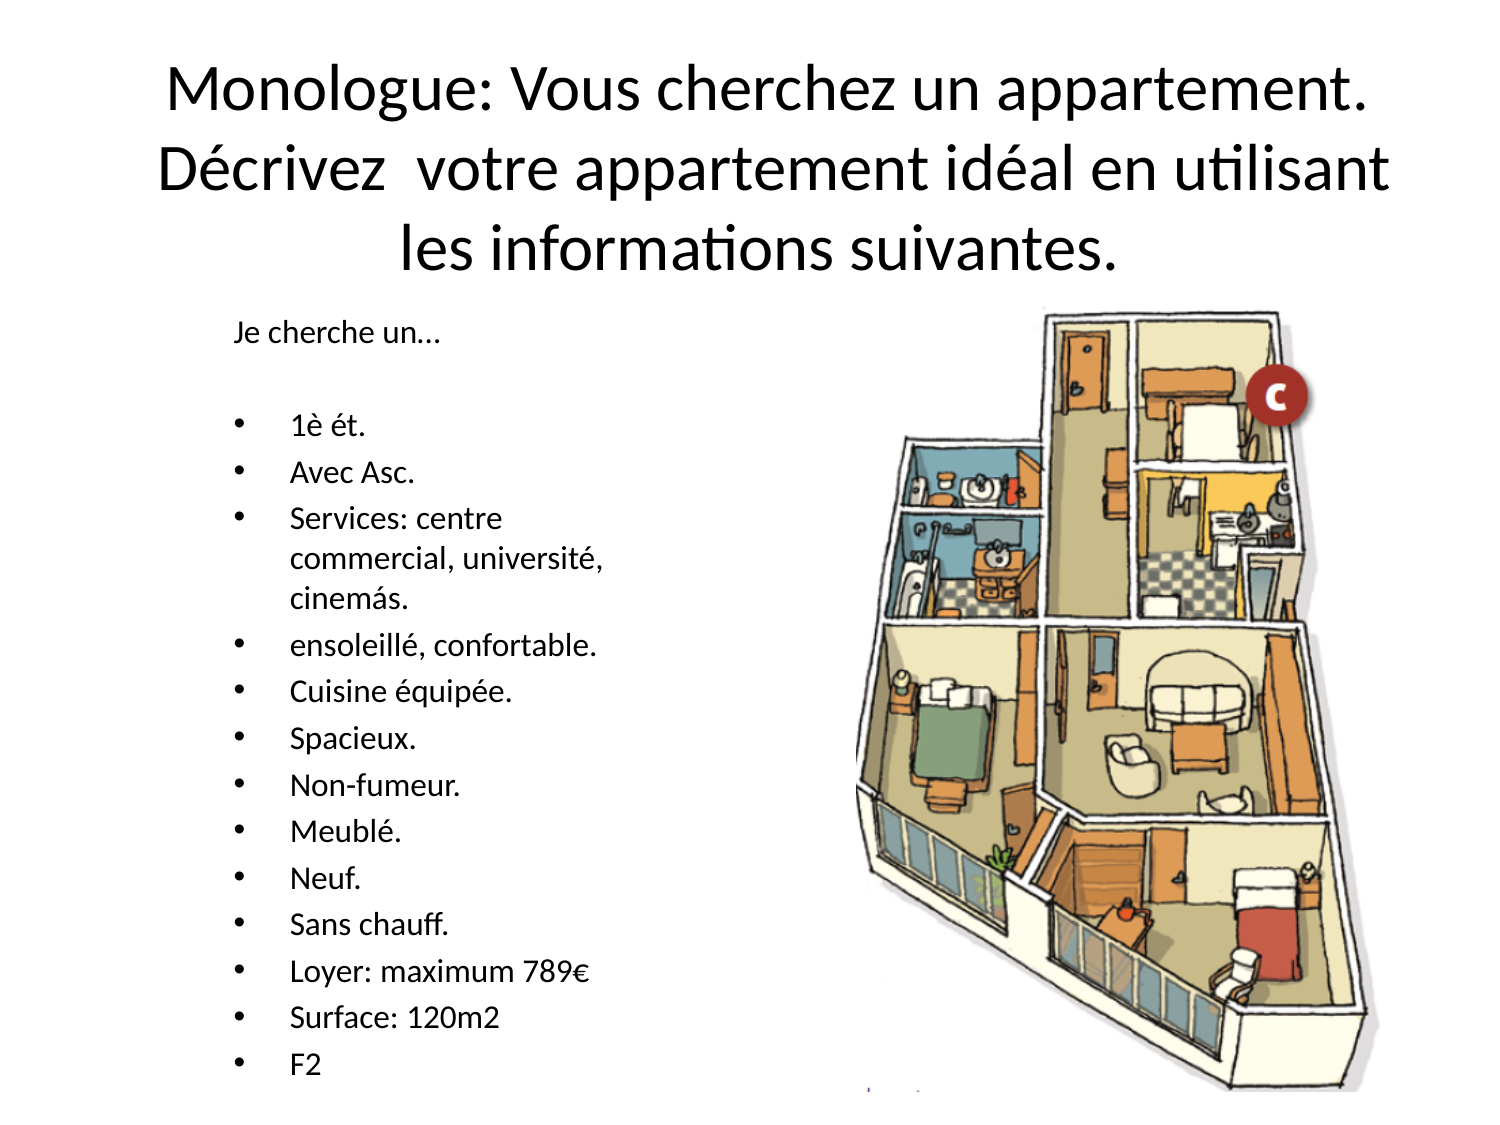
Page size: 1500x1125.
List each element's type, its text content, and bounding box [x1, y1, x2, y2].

text_box Monologue: Vous cherchez un appartement. Décrivez votre appartement idéal en utilisant les informations suivantes. [99, 70, 1450, 258]
picture [856, 290, 1400, 1092]
list Je cherche un… 1è ét. Avec Asc. Services: centre commercial, université, cinemás. ensoleillé, confortable. Cuisine équipée. Spacieux. Non-fumeur. Meublé. Neuf. Sans chauff. Loyer: maximum 789€ Surface: 120m2 F2 [218, 302, 681, 974]
